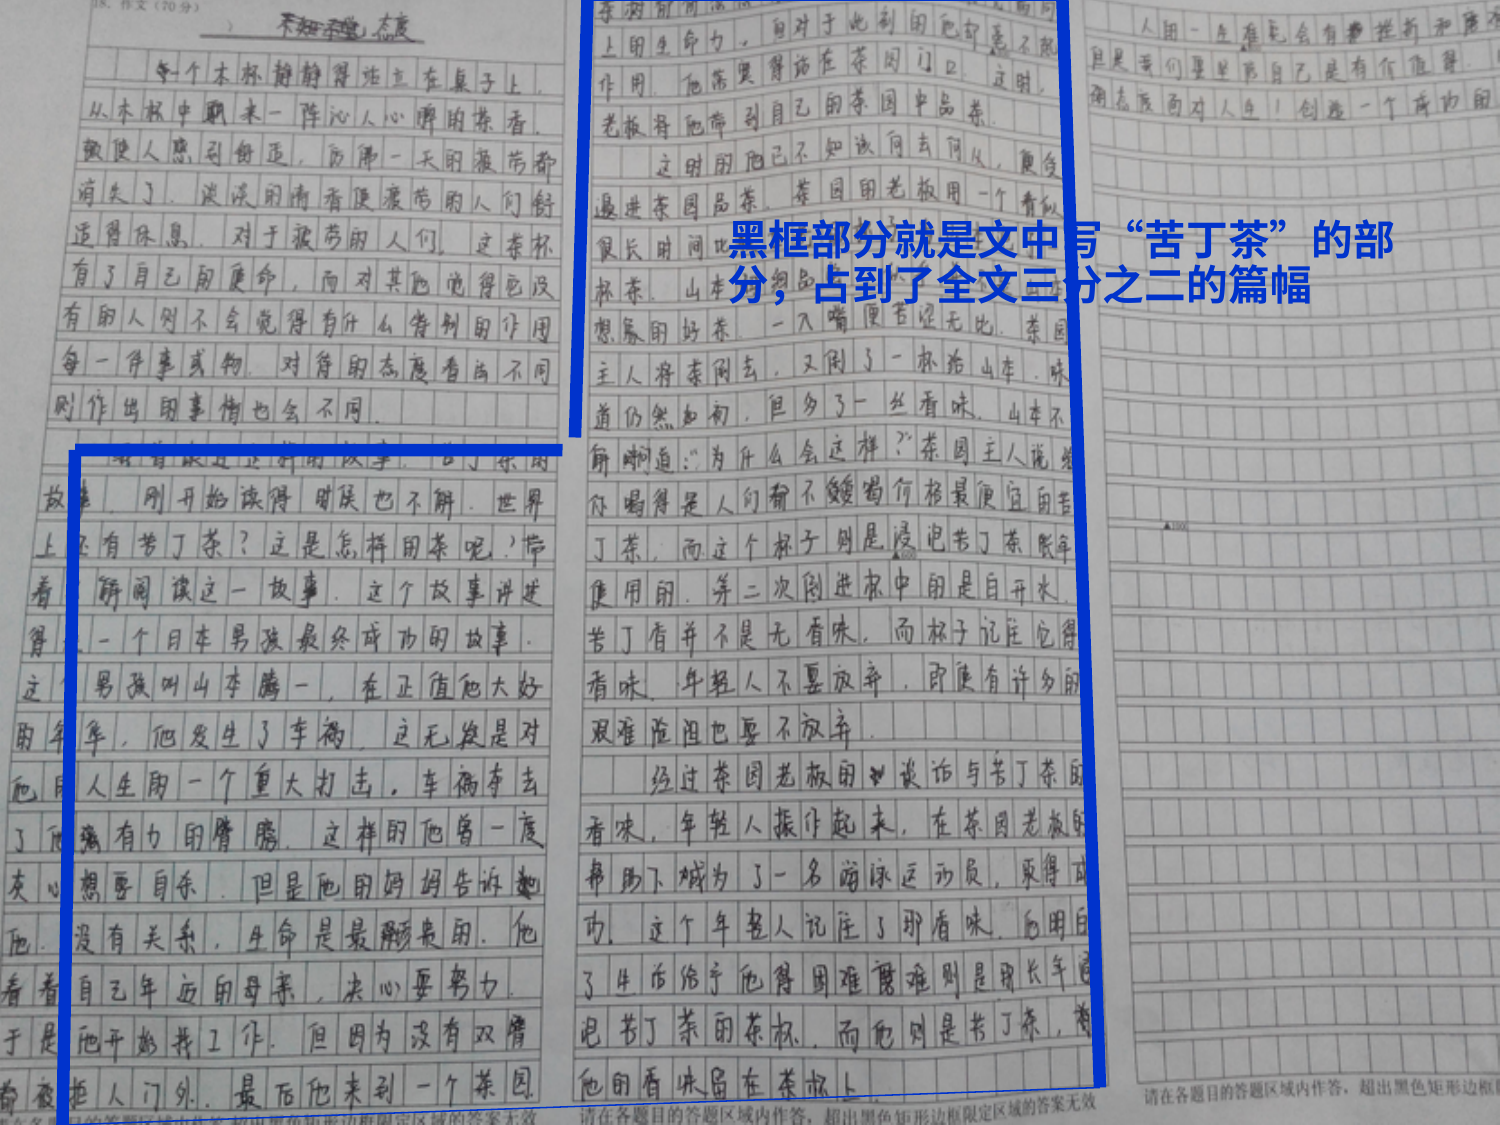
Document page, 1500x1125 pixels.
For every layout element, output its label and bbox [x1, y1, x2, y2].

list [0, 0, 1500, 1125]
